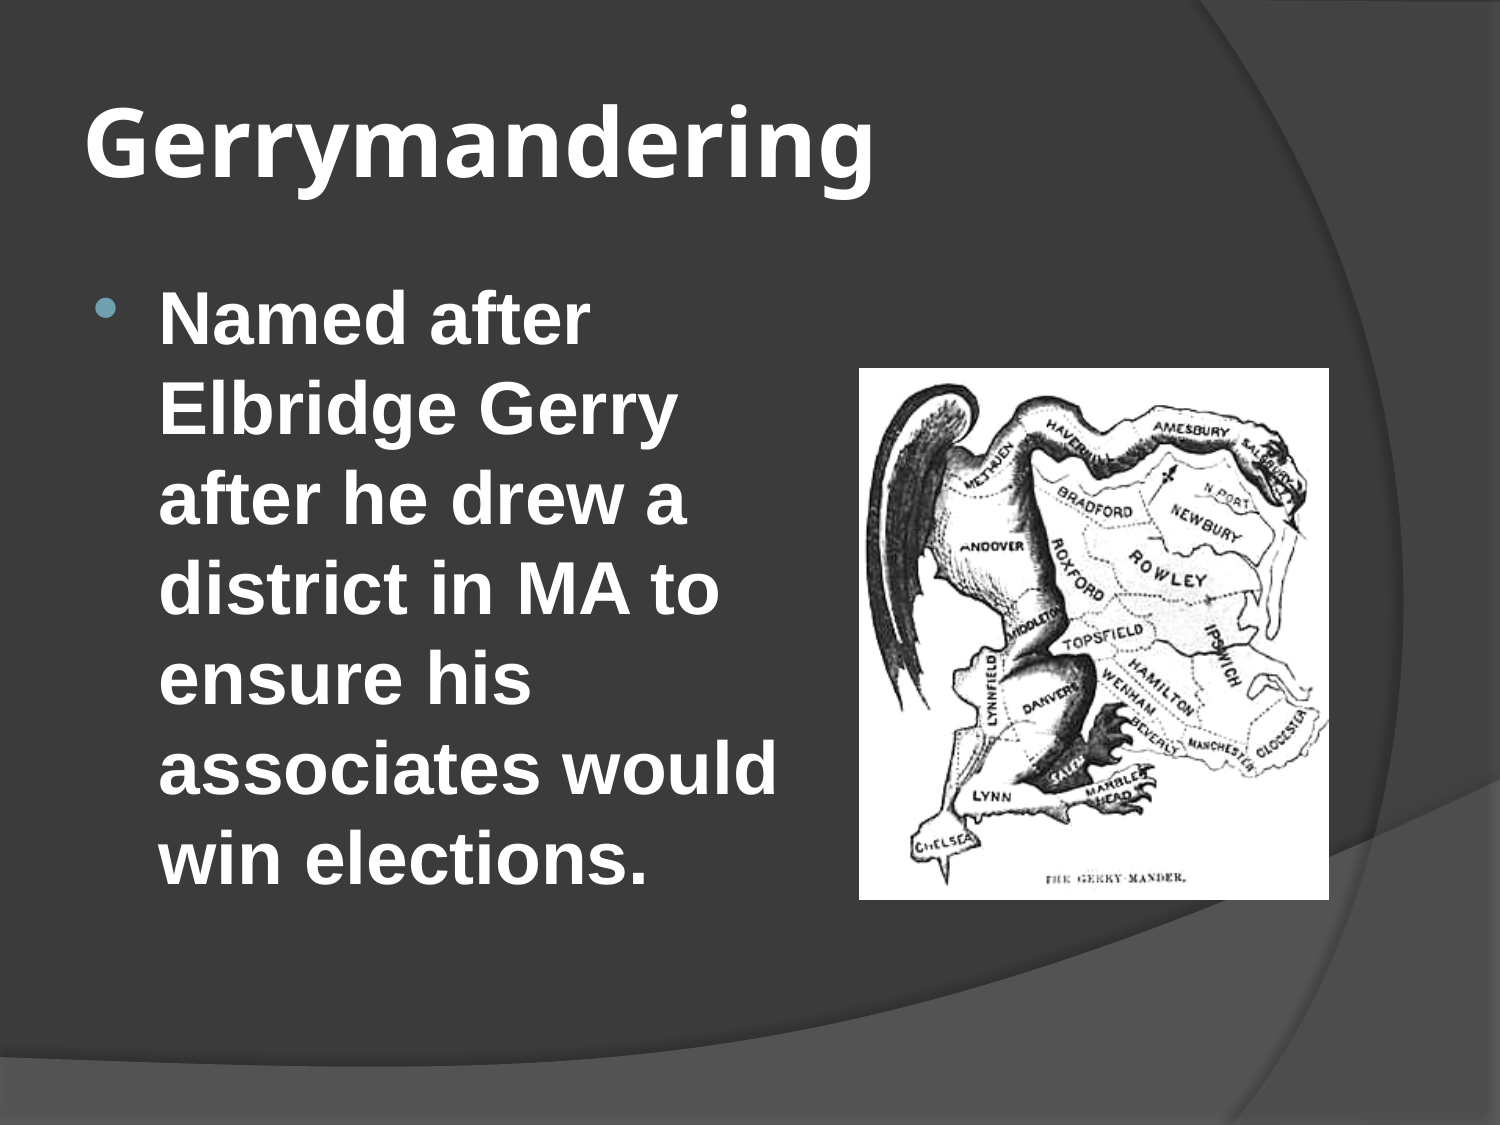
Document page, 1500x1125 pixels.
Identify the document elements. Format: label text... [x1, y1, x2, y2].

title Gerrymandering [75, 45, 1425, 233]
list Named after Elbridge Gerry after he drew a district in MA to ensure his associates would win elections. [75, 262, 825, 1125]
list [859, 368, 1329, 901]
